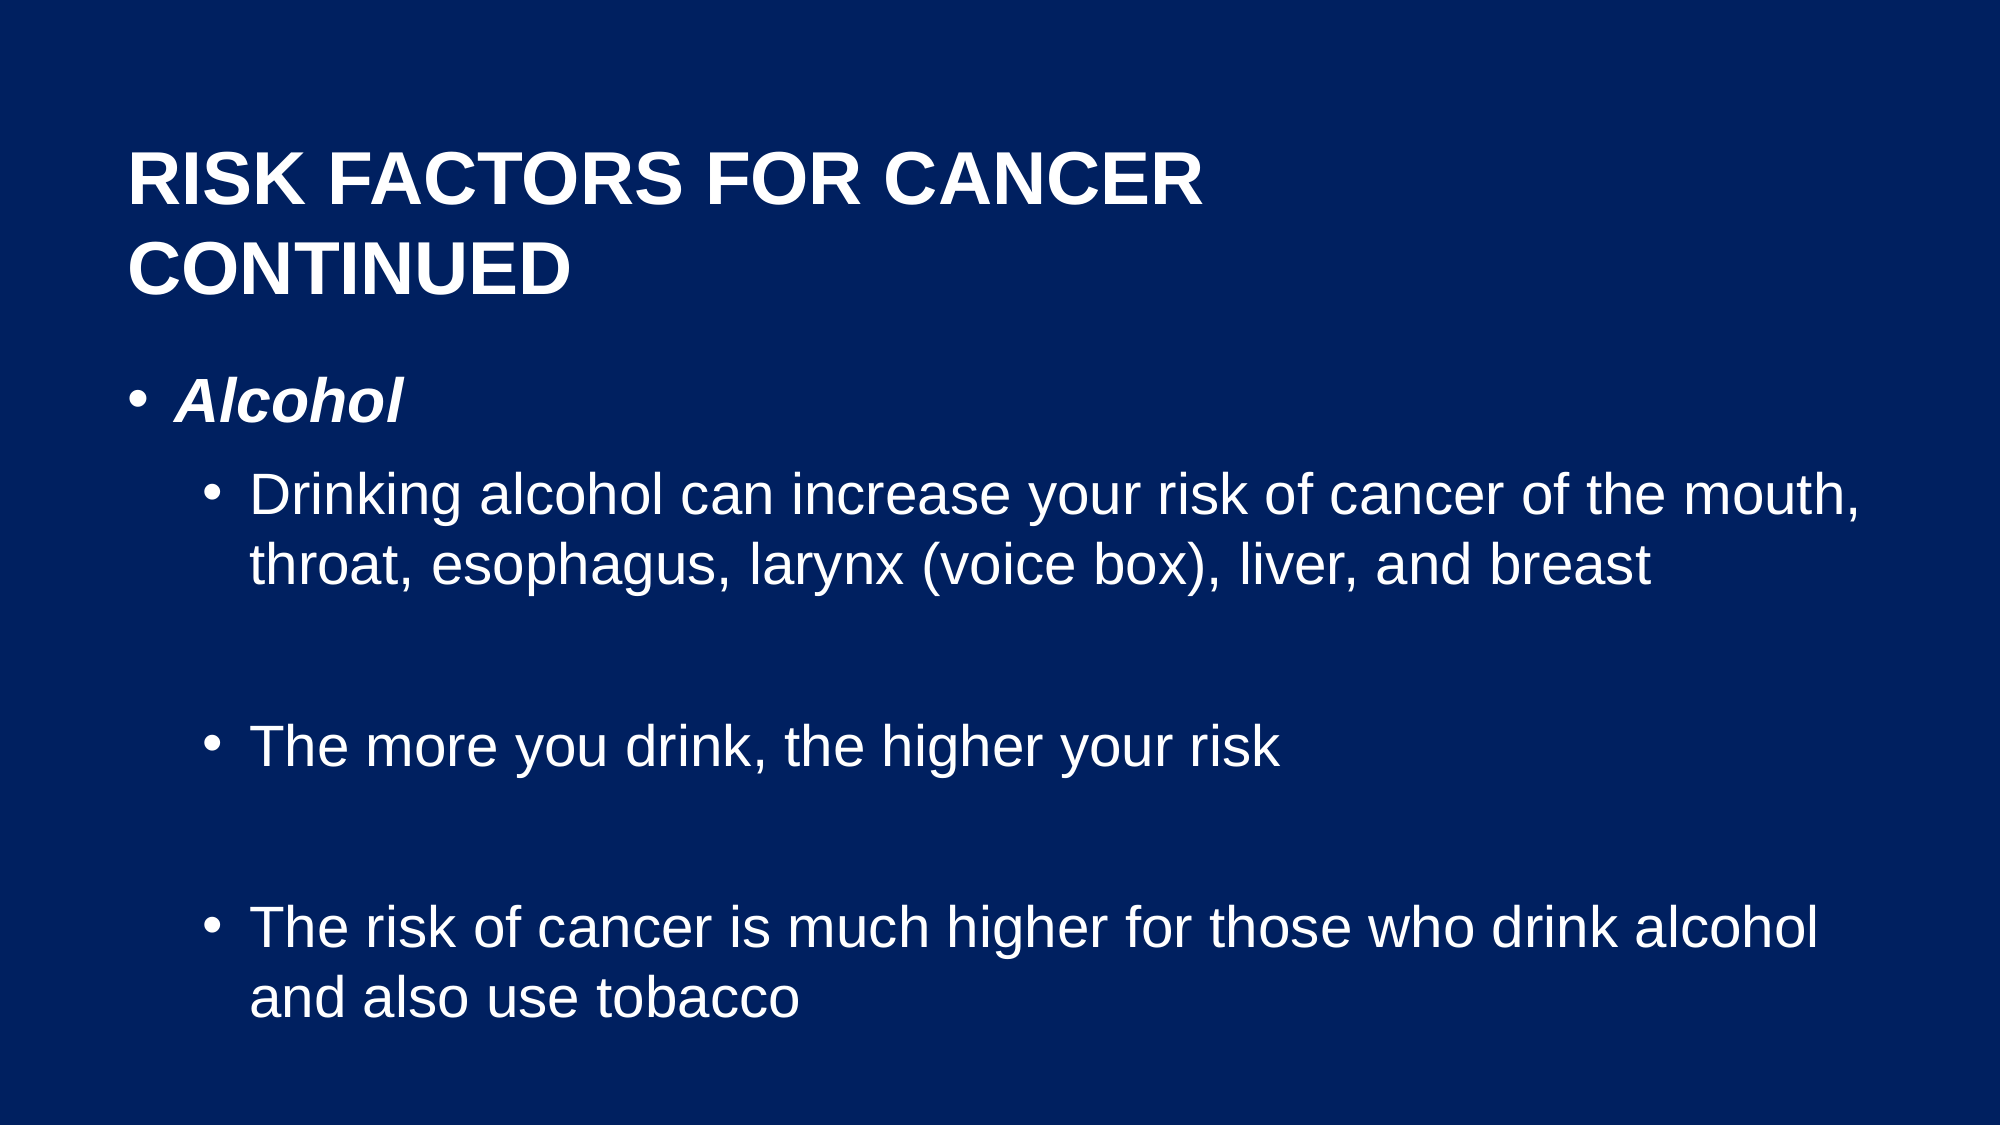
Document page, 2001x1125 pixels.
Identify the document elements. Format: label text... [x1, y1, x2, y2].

title Risk Factors for Cancer Continued [112, 99, 1775, 339]
list Alcohol Drinking alcohol can increase your risk of cancer of the mouth, throat, esophagus, larynx (voice box), liver, and breast The more you drink, the higher your risk The risk of cancer is much higher for those who drink alcohol and also use tobacco [112, 351, 1939, 1039]
